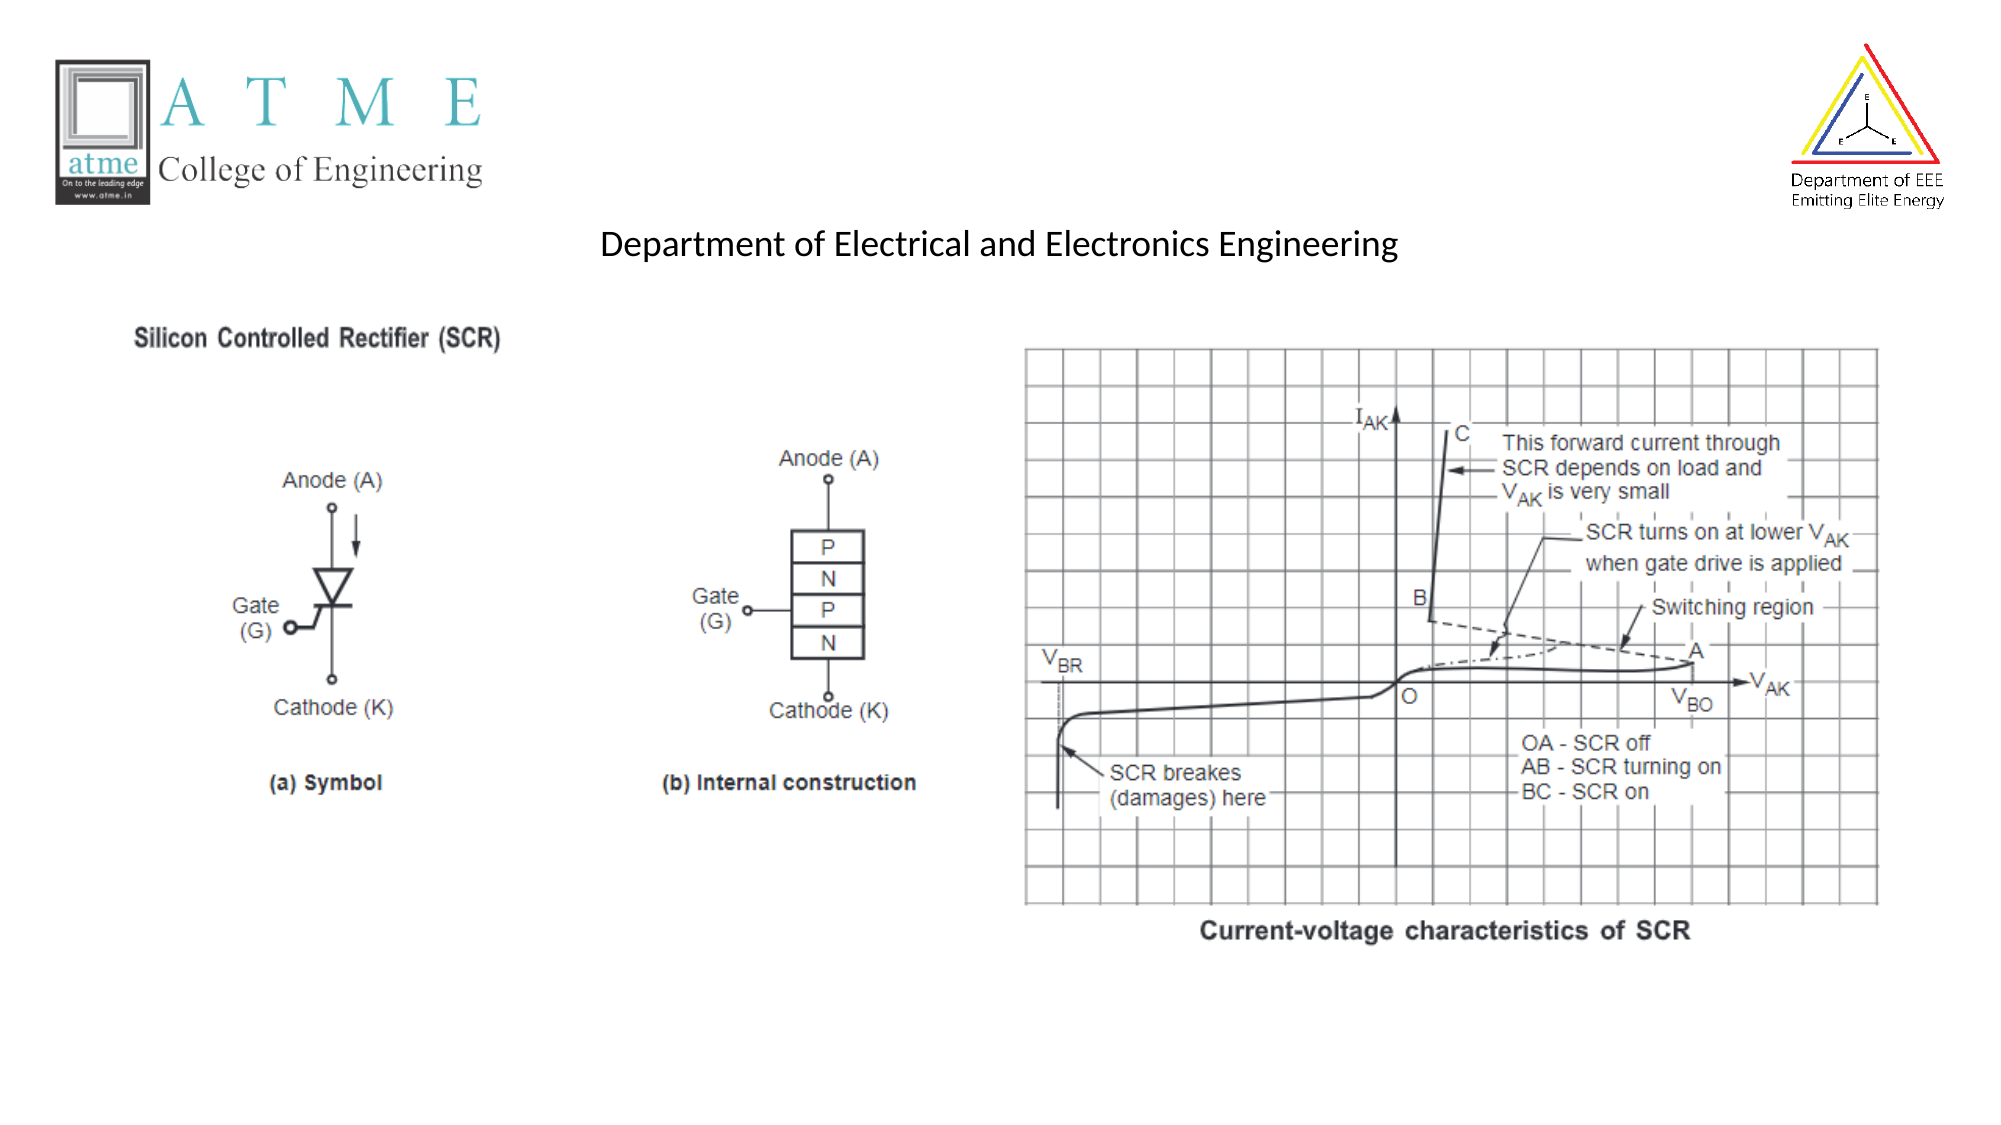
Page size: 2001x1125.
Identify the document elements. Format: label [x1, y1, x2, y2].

picture [1014, 338, 1886, 959]
picture [186, 416, 994, 806]
picture [49, 51, 488, 212]
picture [1783, 37, 1948, 212]
picture [125, 308, 523, 369]
